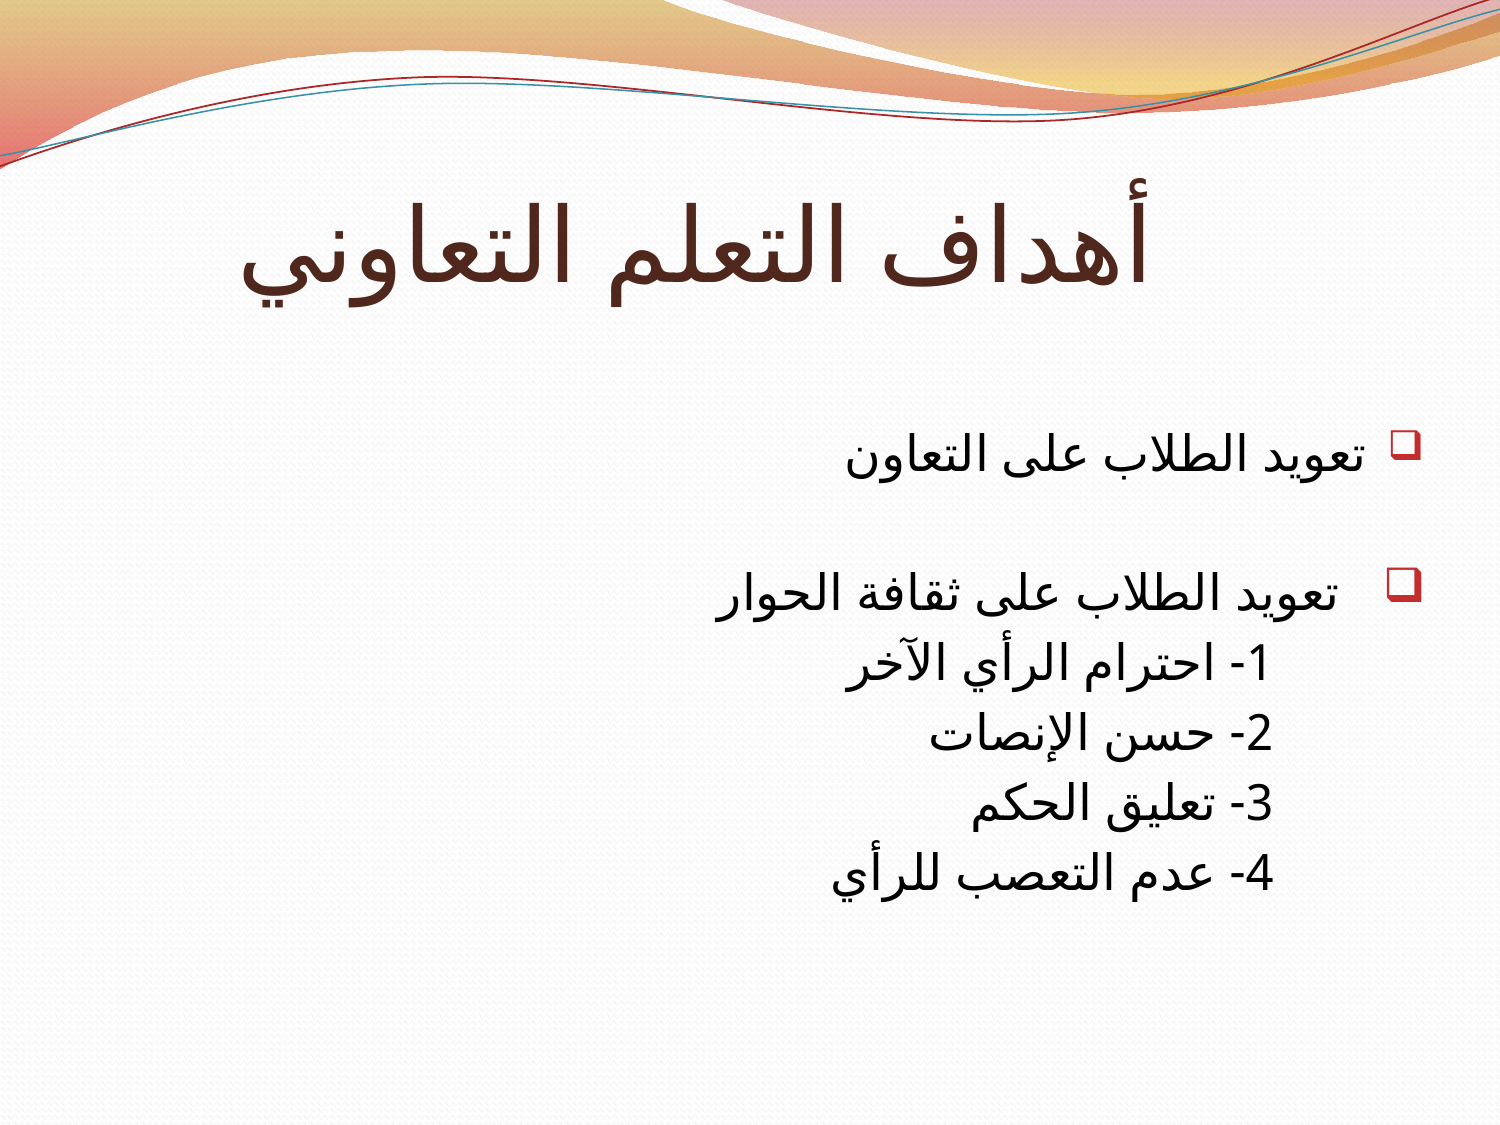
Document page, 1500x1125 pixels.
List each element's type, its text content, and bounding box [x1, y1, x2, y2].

title أهداف التعلم التعاوني [75, 115, 1425, 303]
list تعويد الطلاب على التعاون تعويد الطلاب على ثقافة الحوار 1- احترام الرأي الآخر 2- حسن الإنصات 3- تعليق الحكم 4- عدم التعصب للرأي [82, 351, 1432, 1095]
